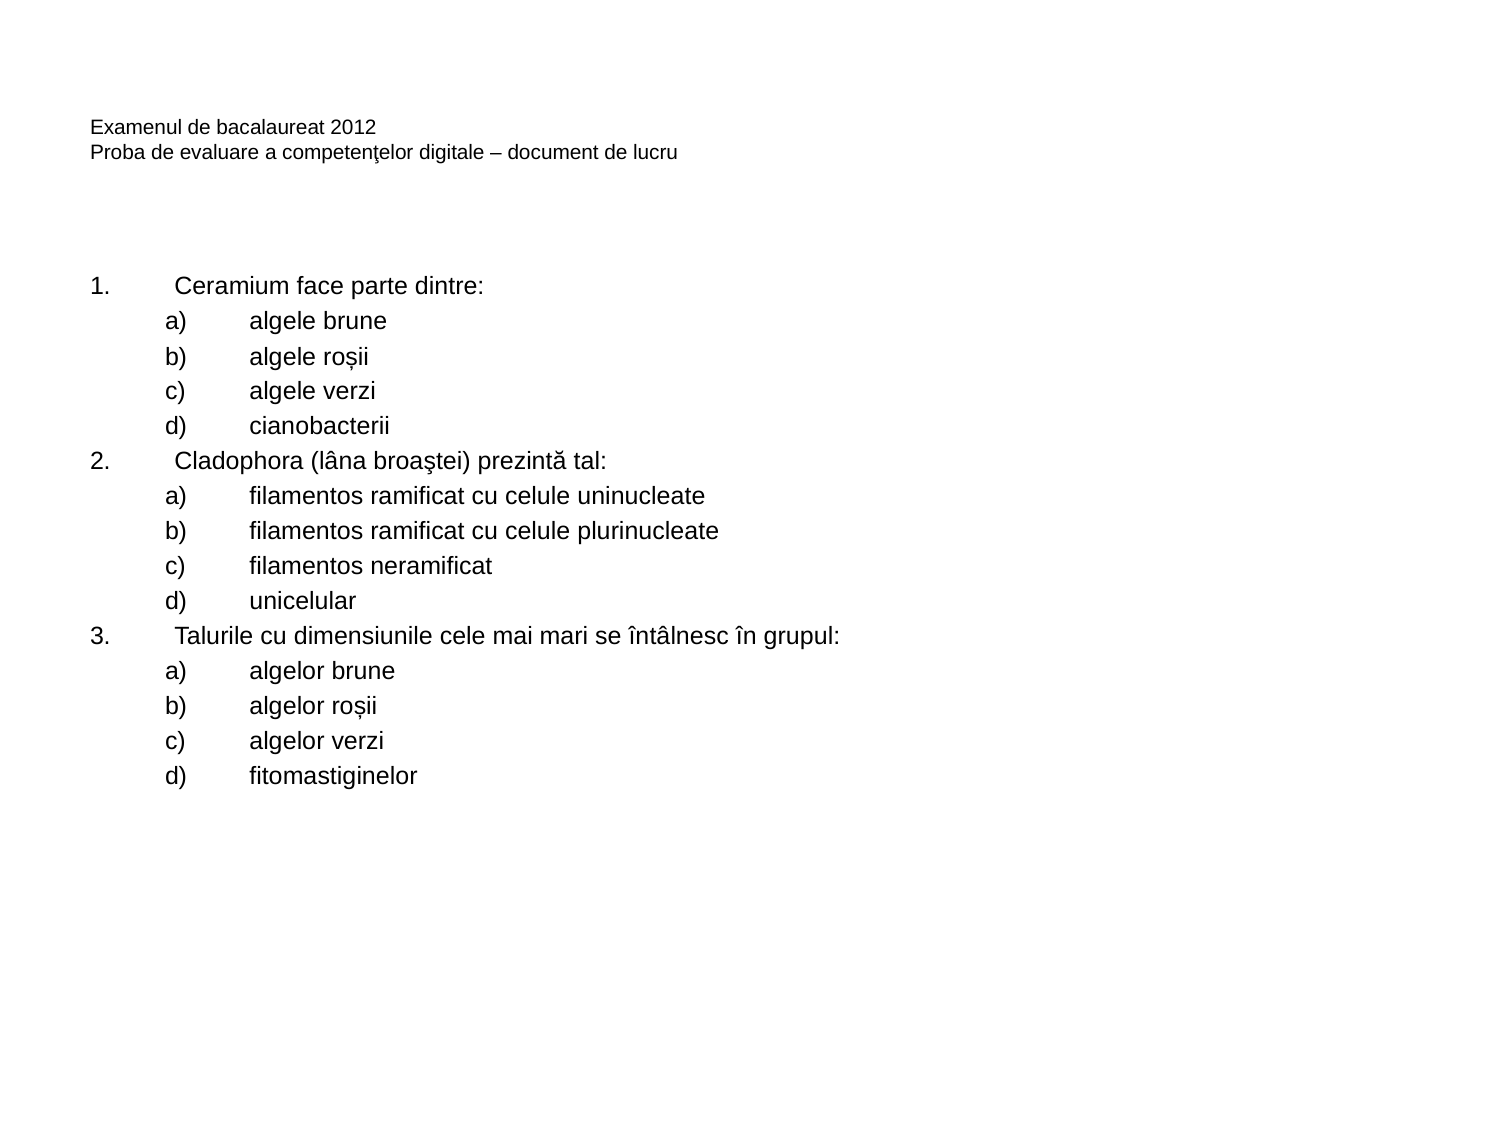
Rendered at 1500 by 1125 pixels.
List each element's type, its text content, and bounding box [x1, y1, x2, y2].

title Examenul de bacalaureat 2012 Proba de evaluare a competenţelor digitale – document de lucru [74, 44, 1426, 233]
list Ceramium face parte dintre: algele brune algele roșii algele verzi cianobacterii Cladophora (lâna broaştei) prezintă tal: filamentos ramificat cu celule uninucleate filamentos ramificat cu celule plurinucleate filamentos neramificat unicelular Talurile cu dimensiunile cele mai mari se întâlnesc în grupul: algelor brune algelor roșii algelor verzi fitomastiginelor [74, 262, 1426, 1006]
